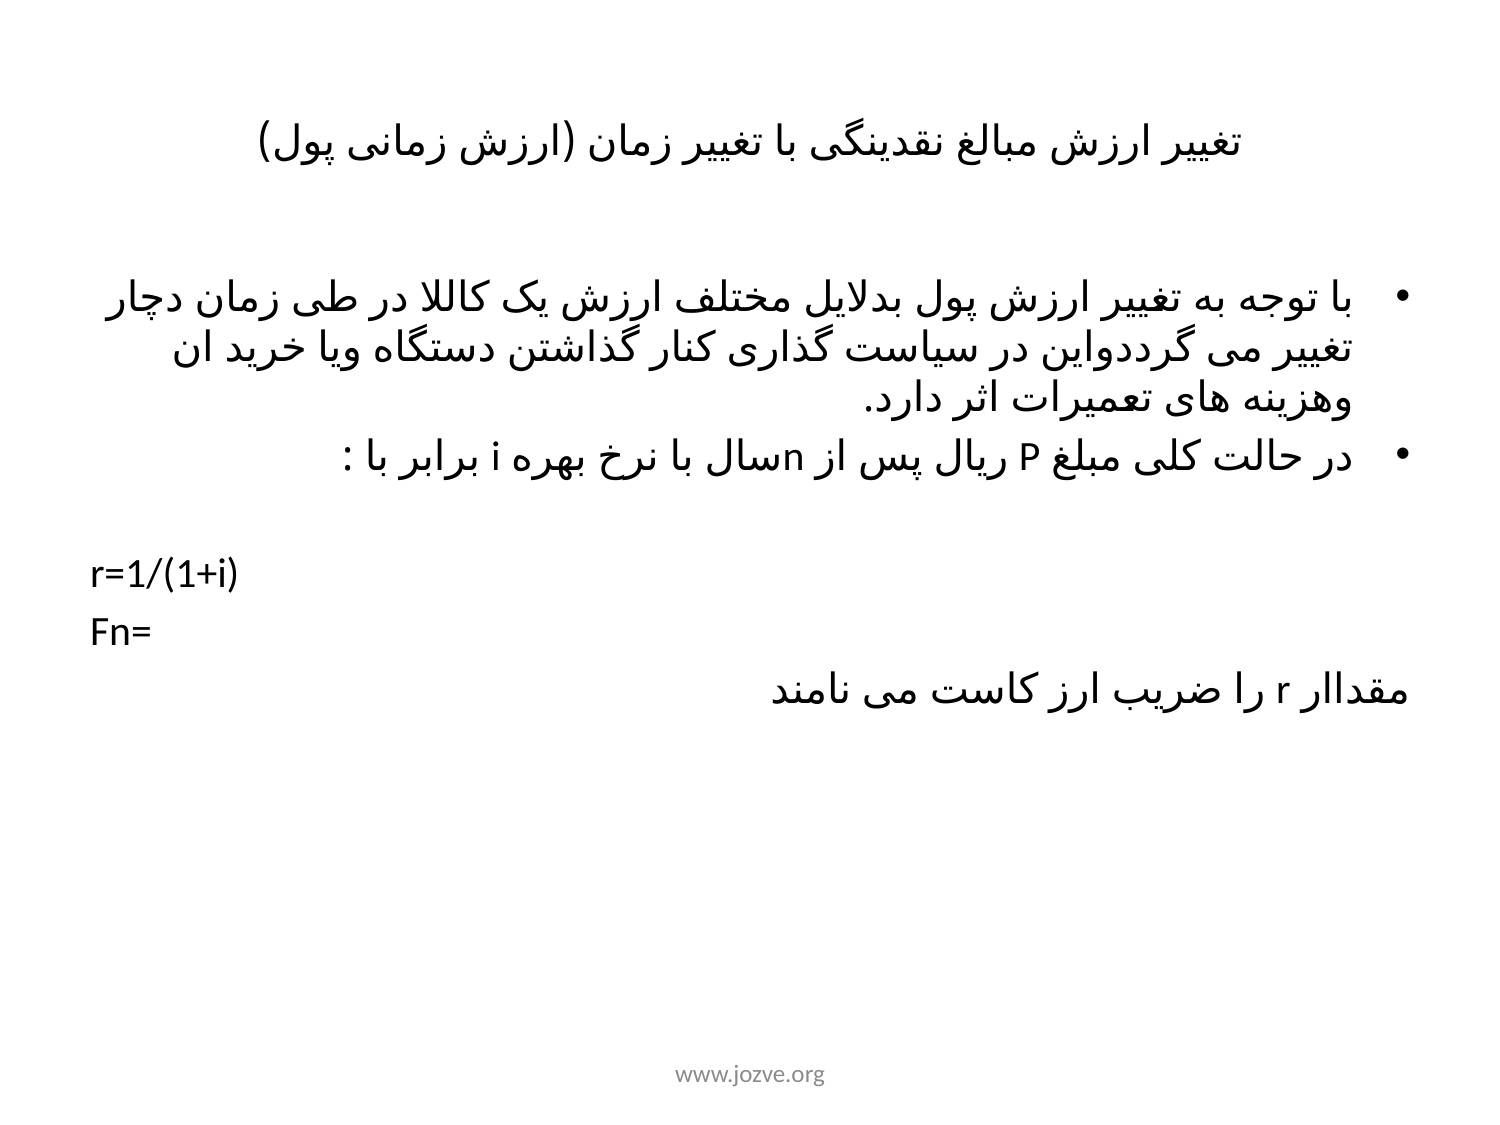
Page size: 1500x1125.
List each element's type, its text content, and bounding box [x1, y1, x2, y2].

footer www.jozve.org [512, 1042, 988, 1103]
title تغییر ارزش مبالغ نقدینگی با تغییر زمان (ارزش زمانی پول) [75, 45, 1425, 233]
